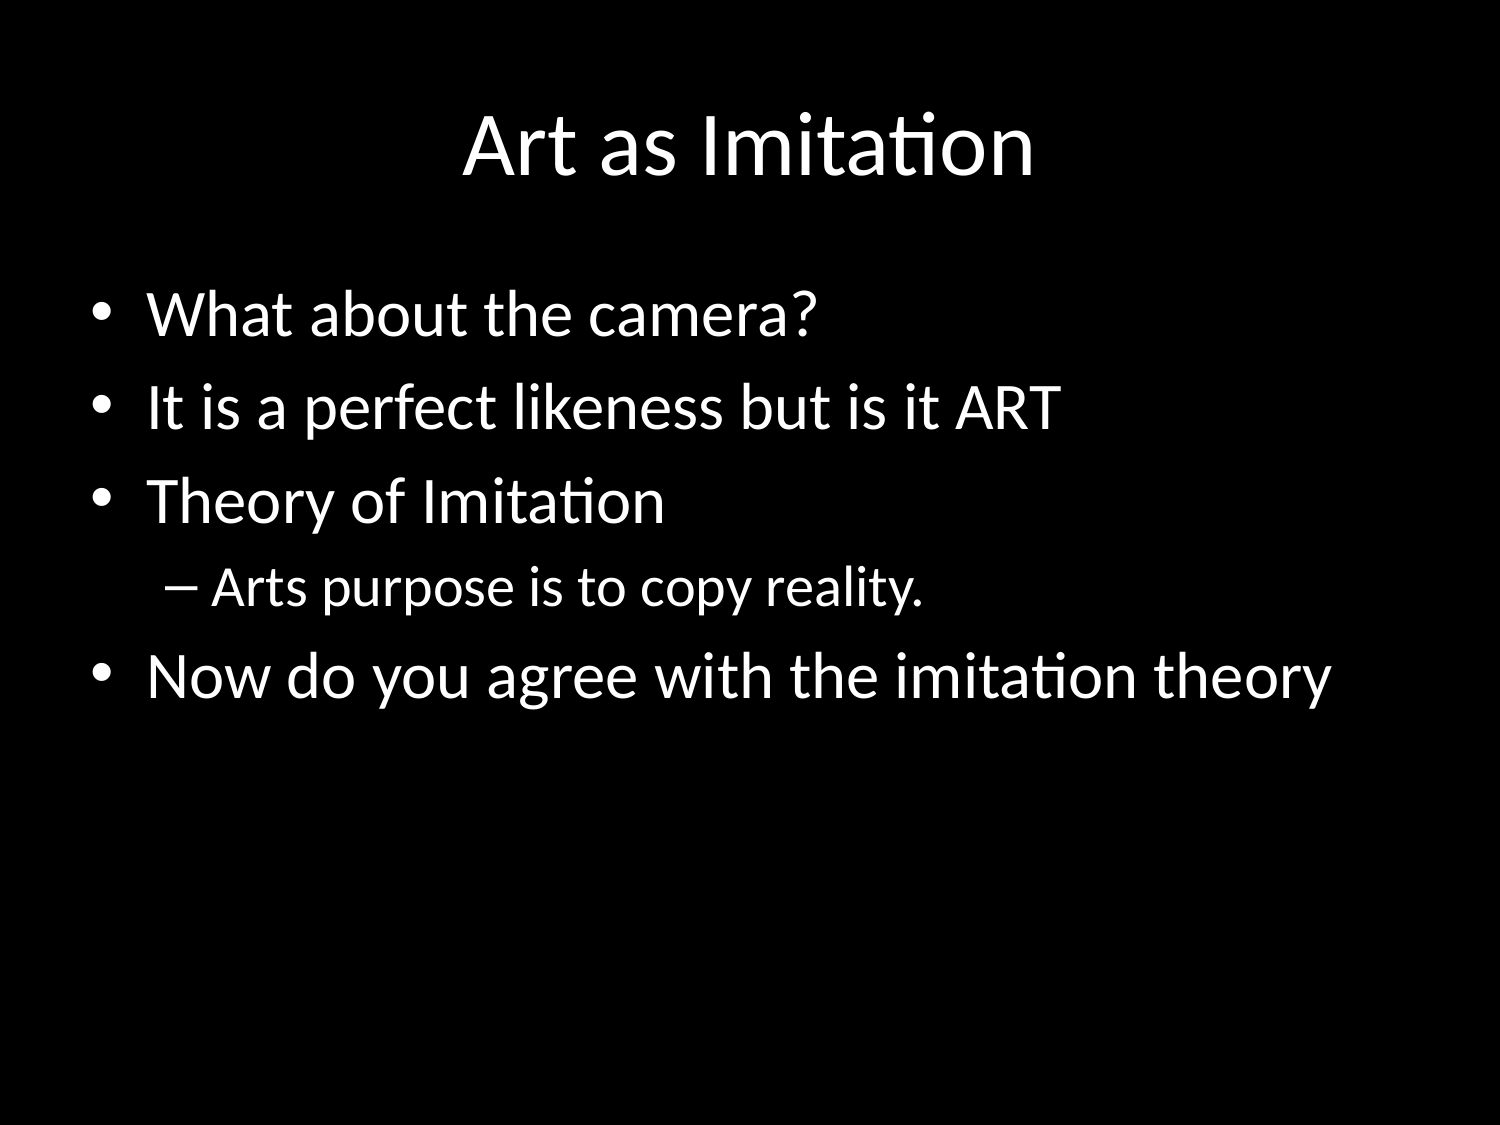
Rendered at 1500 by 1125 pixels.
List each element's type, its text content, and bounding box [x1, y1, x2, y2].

list What about the camera? It is a perfect likeness but is it ART Theory of Imitation Arts purpose is to copy reality. Now do you agree with the imitation theory [75, 262, 1425, 1005]
title Art as Imitation [75, 45, 1425, 233]
